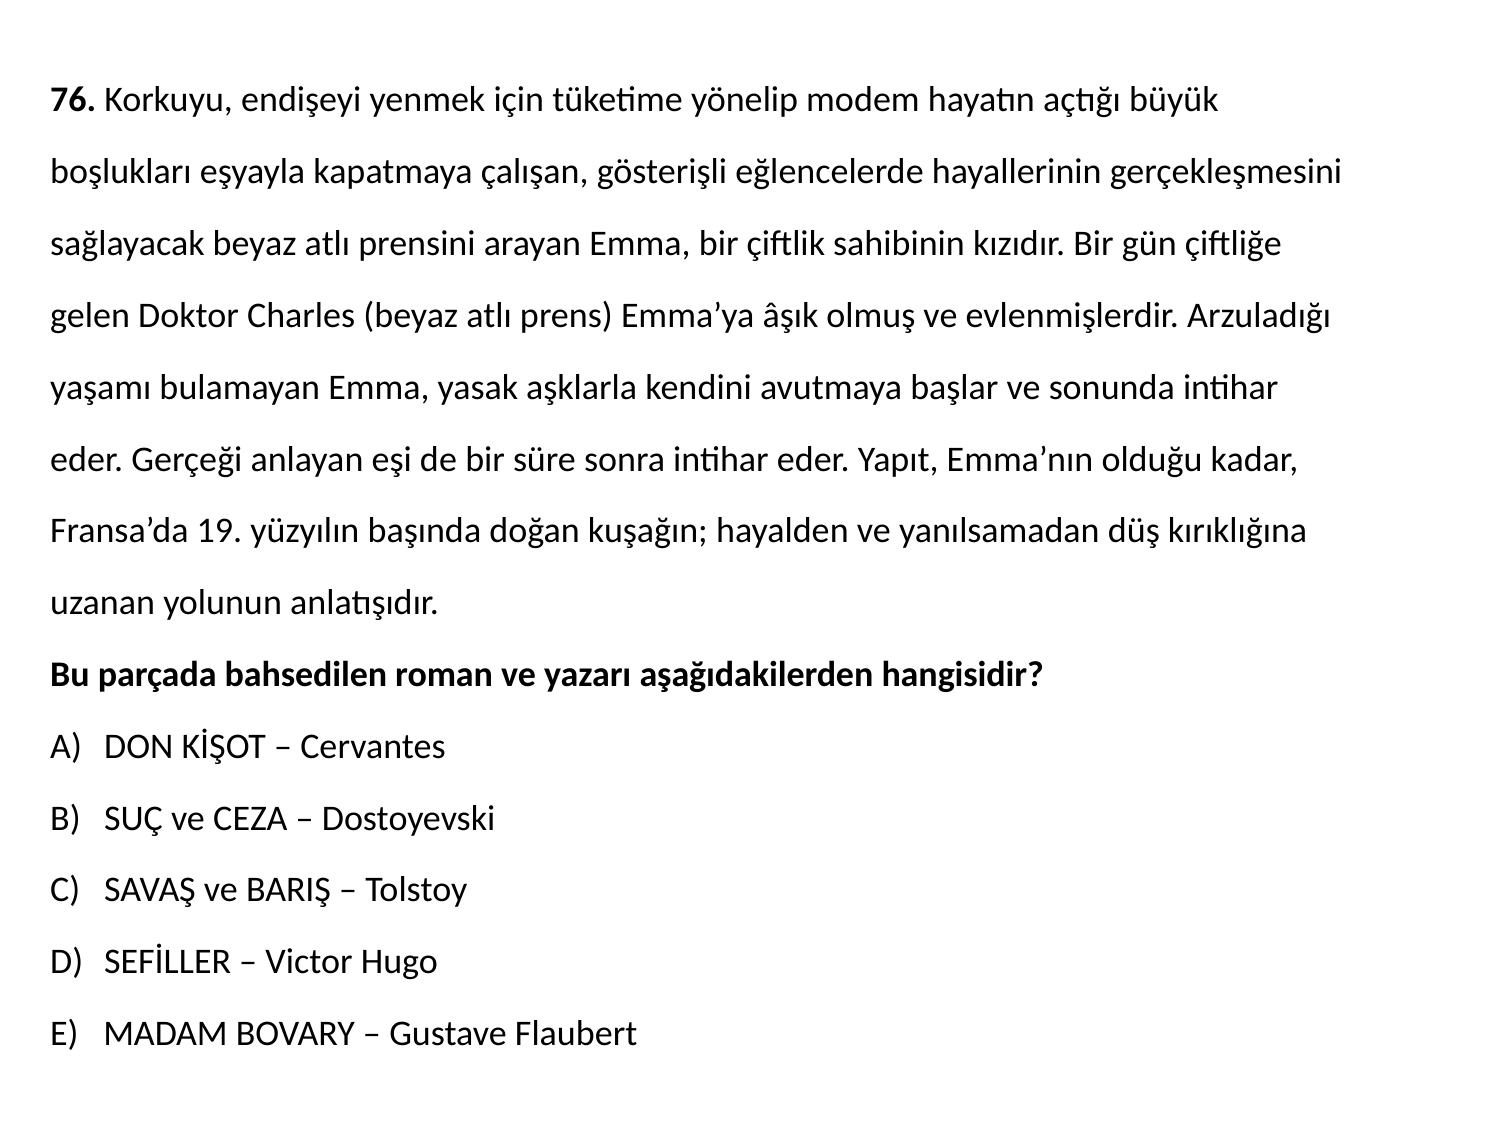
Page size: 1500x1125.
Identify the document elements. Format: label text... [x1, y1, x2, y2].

list 76. Korkuyu, endişeyi yenmek için tüketime yönelip modem hayatın açtığı büyük boşlukları eşyayla kapatmaya çalışan, gösterişli eğlencelerde hayallerinin gerçekleşmesini sağlayacak beyaz atlı prensini arayan Emma, bir çiftlik sahibinin kızıdır. Bir gün çiftliğe gelen Doktor Charles (beyaz atlı prens) Emma’ya âşık olmuş ve evlenmişlerdir. Arzuladığı yaşamı bulamayan Emma, yasak aşklarla kendini avutmaya başlar ve sonunda intihar eder. Gerçeği anlayan eşi de bir süre sonra intihar eder. Yapıt, Emma’nın olduğu kadar, Fransa’da 19. yüzyılın başında doğan kuşağın; hayalden ve yanılsamadan düş kırıklığına uzanan yolunun anlatışıdır. Bu parçada bahsedilen roman ve yazarı aşağıdakilerden hangisidir? DON KİŞOT – Cervantes SUÇ ve CEZA – Dostoyevski SAVAŞ ve BARIŞ – Tolstoy SEFİLLER – Victor Hugo E) MADAM BOVARY – Gustave Flaubert [35, 46, 1425, 1067]
